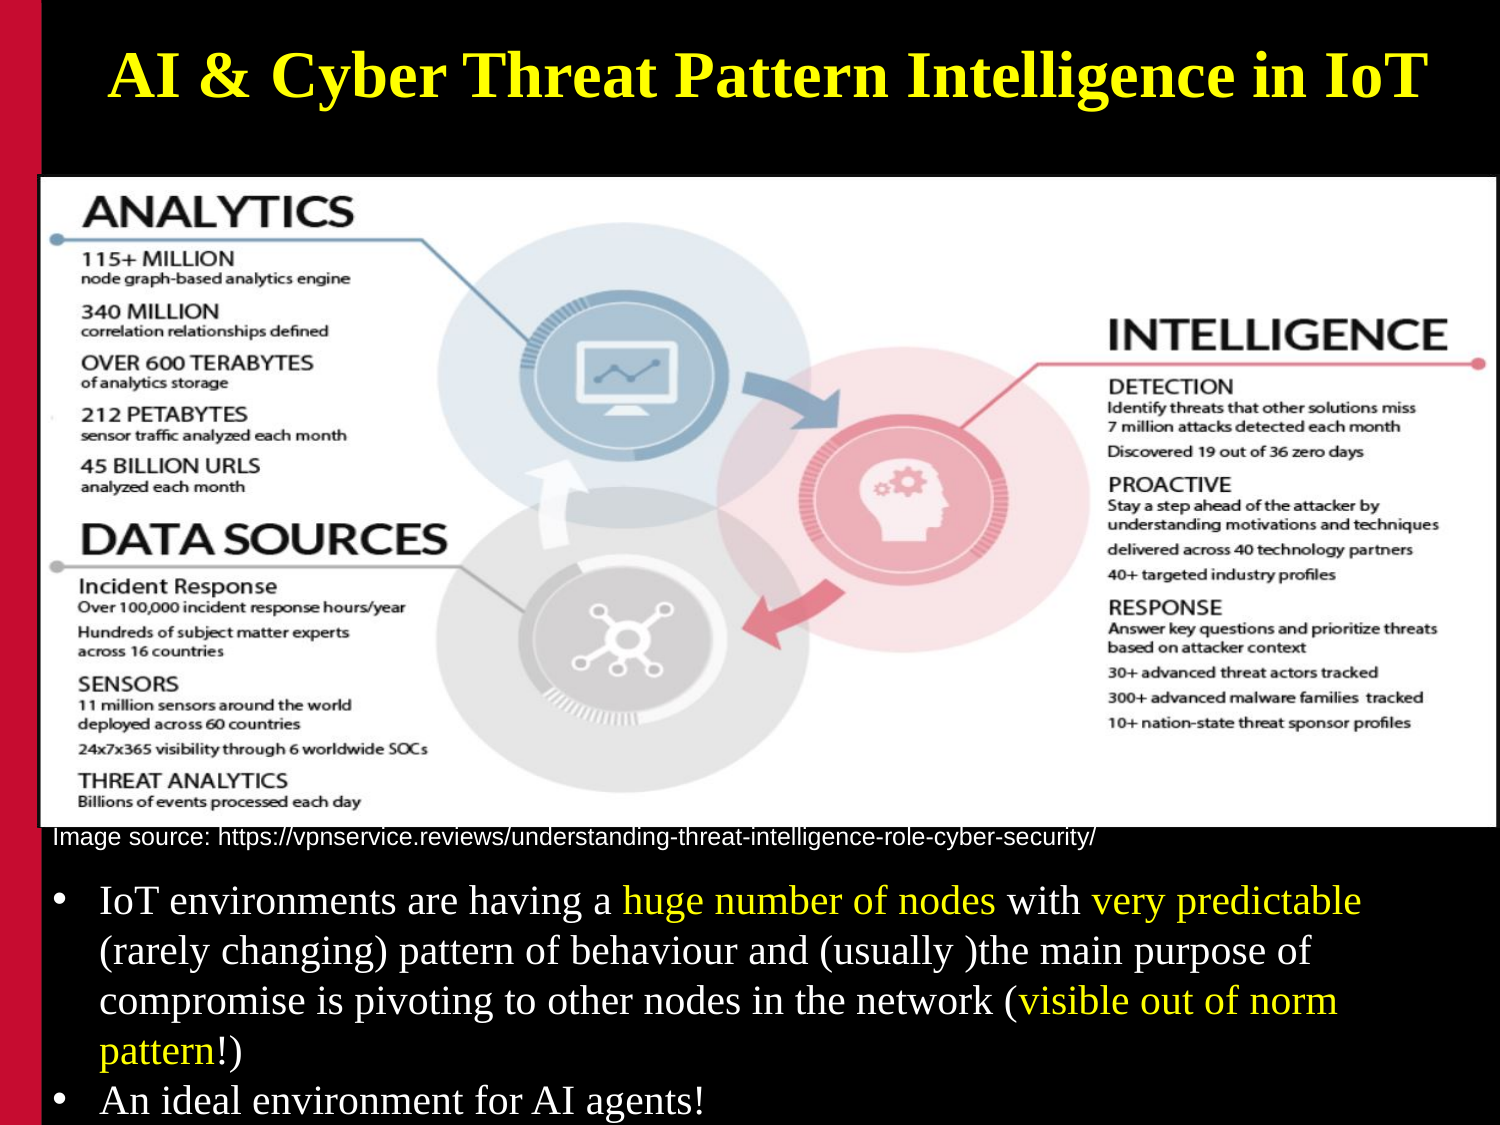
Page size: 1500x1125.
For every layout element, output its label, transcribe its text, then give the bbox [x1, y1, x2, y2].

text_box IoT environments are having a huge number of nodes with very predictable (rarely changing) pattern of behaviour and (usually )the main purpose of compromise is pivoting to other nodes in the network (visible out of norm pattern!) An ideal environment for AI agents! [37, 865, 1463, 1125]
picture [37, 174, 1500, 828]
text_box AI & Cyber Threat Pattern Intelligence in IoT [37, 30, 1500, 116]
text_box Image source: https://vpnservice.reviews/understanding-threat-intelligence-role-cyber-security/ [37, 835, 1475, 858]
